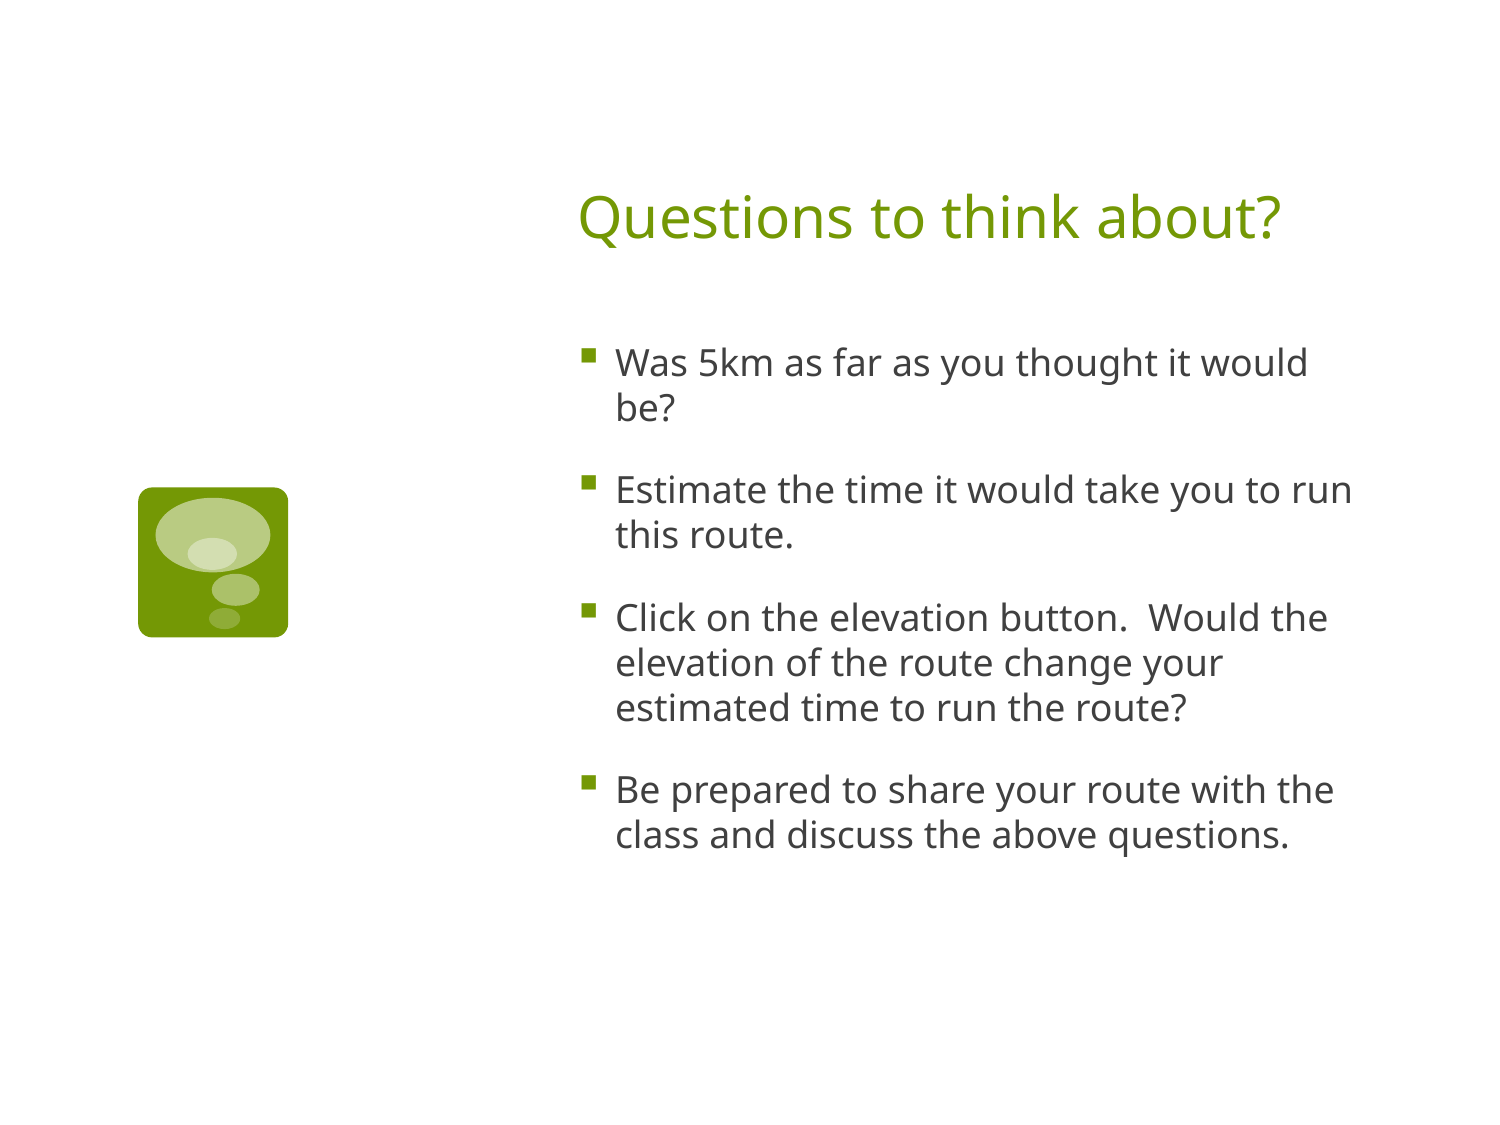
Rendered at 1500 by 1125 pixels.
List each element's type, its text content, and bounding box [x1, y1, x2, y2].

title Questions to think about? [562, 112, 1375, 258]
list Was 5km as far as you thought it would be? Estimate the time it would take you to run this route. Click on the elevation button. Would the elevation of the route change your estimated time to run the route? Be prepared to share your route with the class and discuss the above questions. [562, 331, 1374, 1005]
